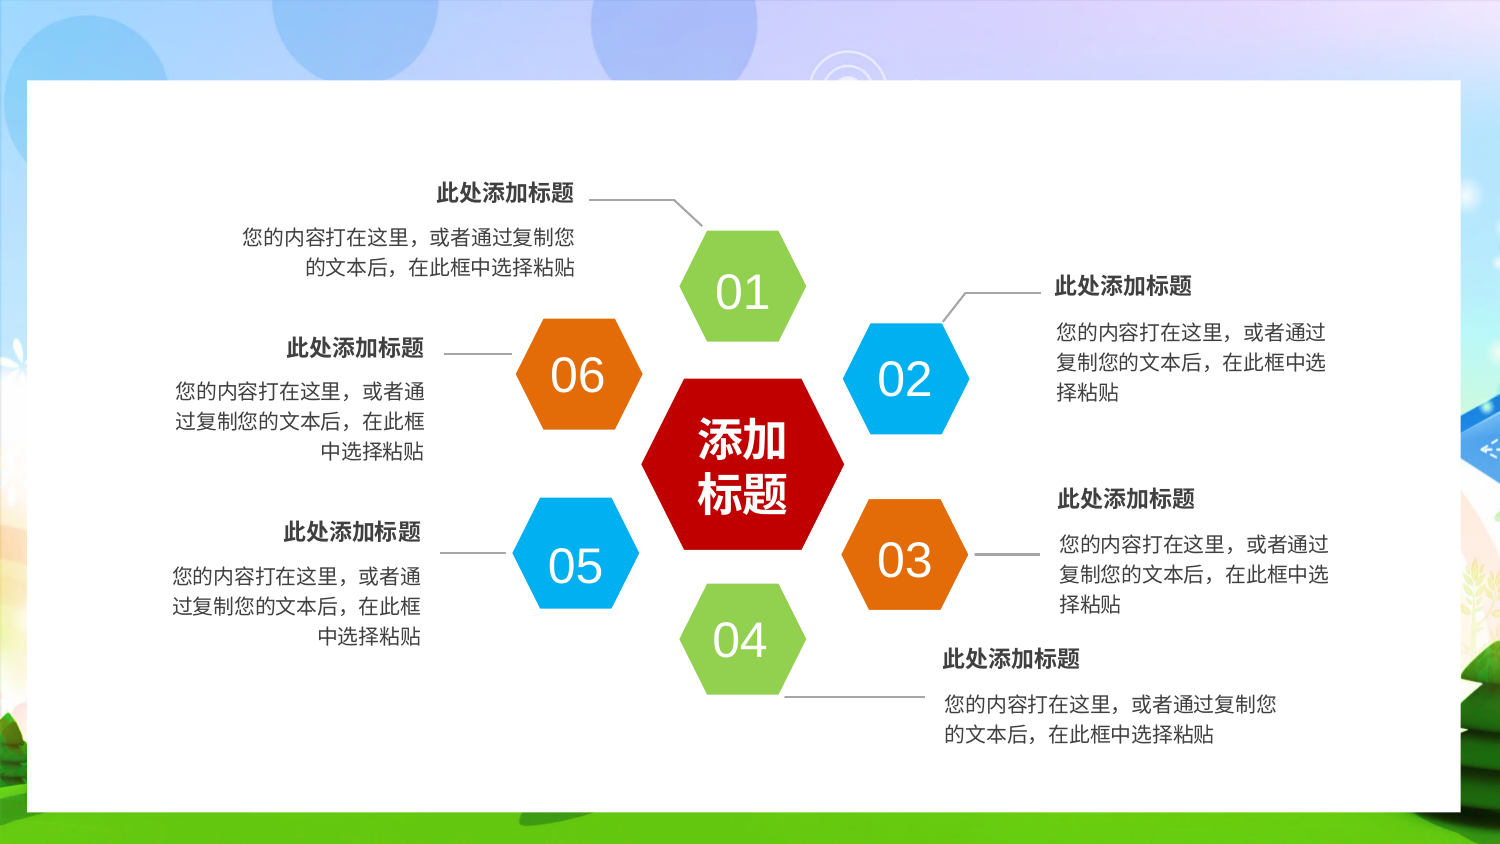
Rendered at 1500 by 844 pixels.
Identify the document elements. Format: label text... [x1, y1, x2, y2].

text_box 此处添加标题 [931, 639, 1091, 677]
text_box 此处添加标题 [1043, 267, 1203, 305]
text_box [508, 494, 644, 612]
text_box 您的内容打在这里，或者通过复制您的文本后，在此框中选择粘贴 [1046, 309, 1346, 410]
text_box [589, 199, 706, 230]
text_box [637, 375, 849, 554]
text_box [675, 227, 811, 346]
text_box 您的内容打在这里，或者通过复制您的文本后，在此框中选择粘贴 [934, 681, 1296, 752]
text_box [511, 315, 647, 434]
text_box 您的内容打在这里，或者通过复制您的文本后，在此框中选择粘贴 [154, 369, 435, 470]
text_box 此处添加标题 [1047, 479, 1207, 517]
picture [0, 0, 1500, 844]
text_box 您的内容打在这里，或者通过复制您的文本后，在此框中选择粘贴 [151, 553, 432, 654]
text_box 此处添加标题 [276, 328, 435, 366]
text_box 此处添加标题 [272, 512, 432, 551]
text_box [837, 495, 973, 614]
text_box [838, 319, 974, 438]
text_box 此处添加标题 [425, 173, 585, 212]
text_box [942, 292, 1042, 322]
text_box 您的内容打在这里，或者通过复制您的文本后，在此框中选择粘贴 [218, 214, 585, 285]
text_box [675, 580, 811, 698]
text_box 您的内容打在这里，或者通过复制您的文本后，在此框中选择粘贴 [1049, 521, 1348, 622]
